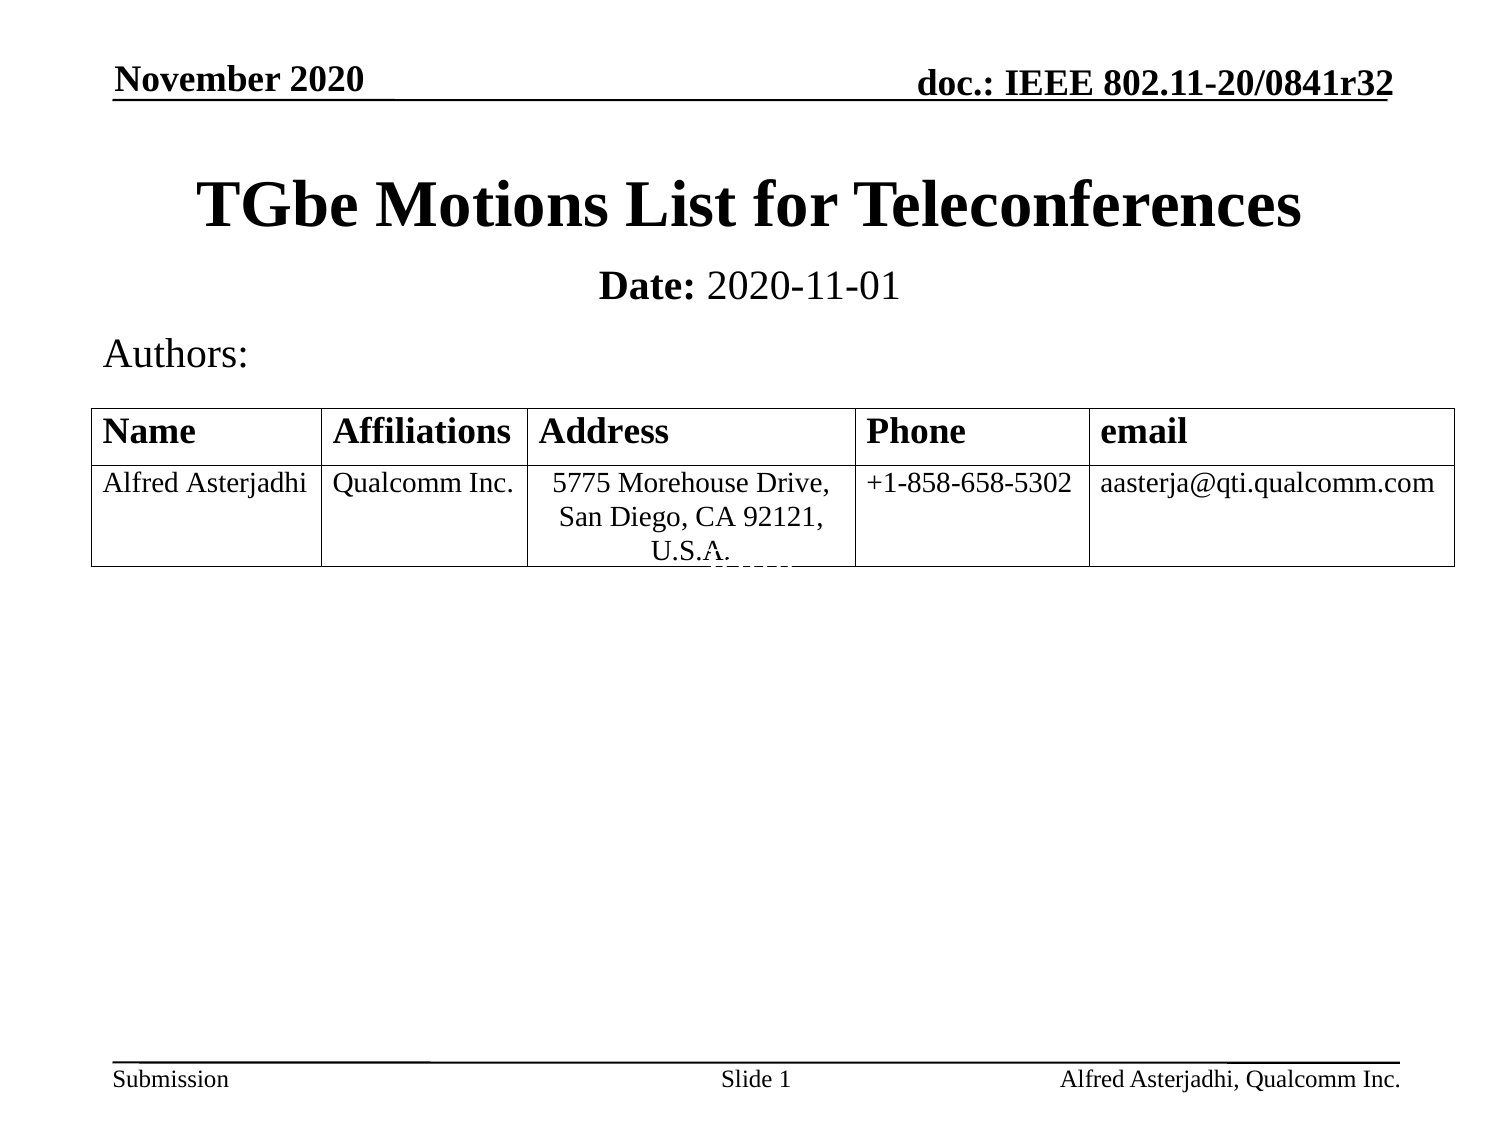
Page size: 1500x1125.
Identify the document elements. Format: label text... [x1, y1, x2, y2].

title TGbe Motions List for Teleconferences [112, 112, 1388, 249]
list Date: 2020-11-01 [112, 249, 1388, 316]
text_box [75, 407, 1477, 819]
text_box Authors: [87, 318, 325, 381]
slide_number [114, 54, 493, 100]
footer Alfred Asterjadhi, Qualcomm Inc. [902, 1061, 1402, 1093]
slide_number Slide 1 [712, 1061, 800, 1123]
